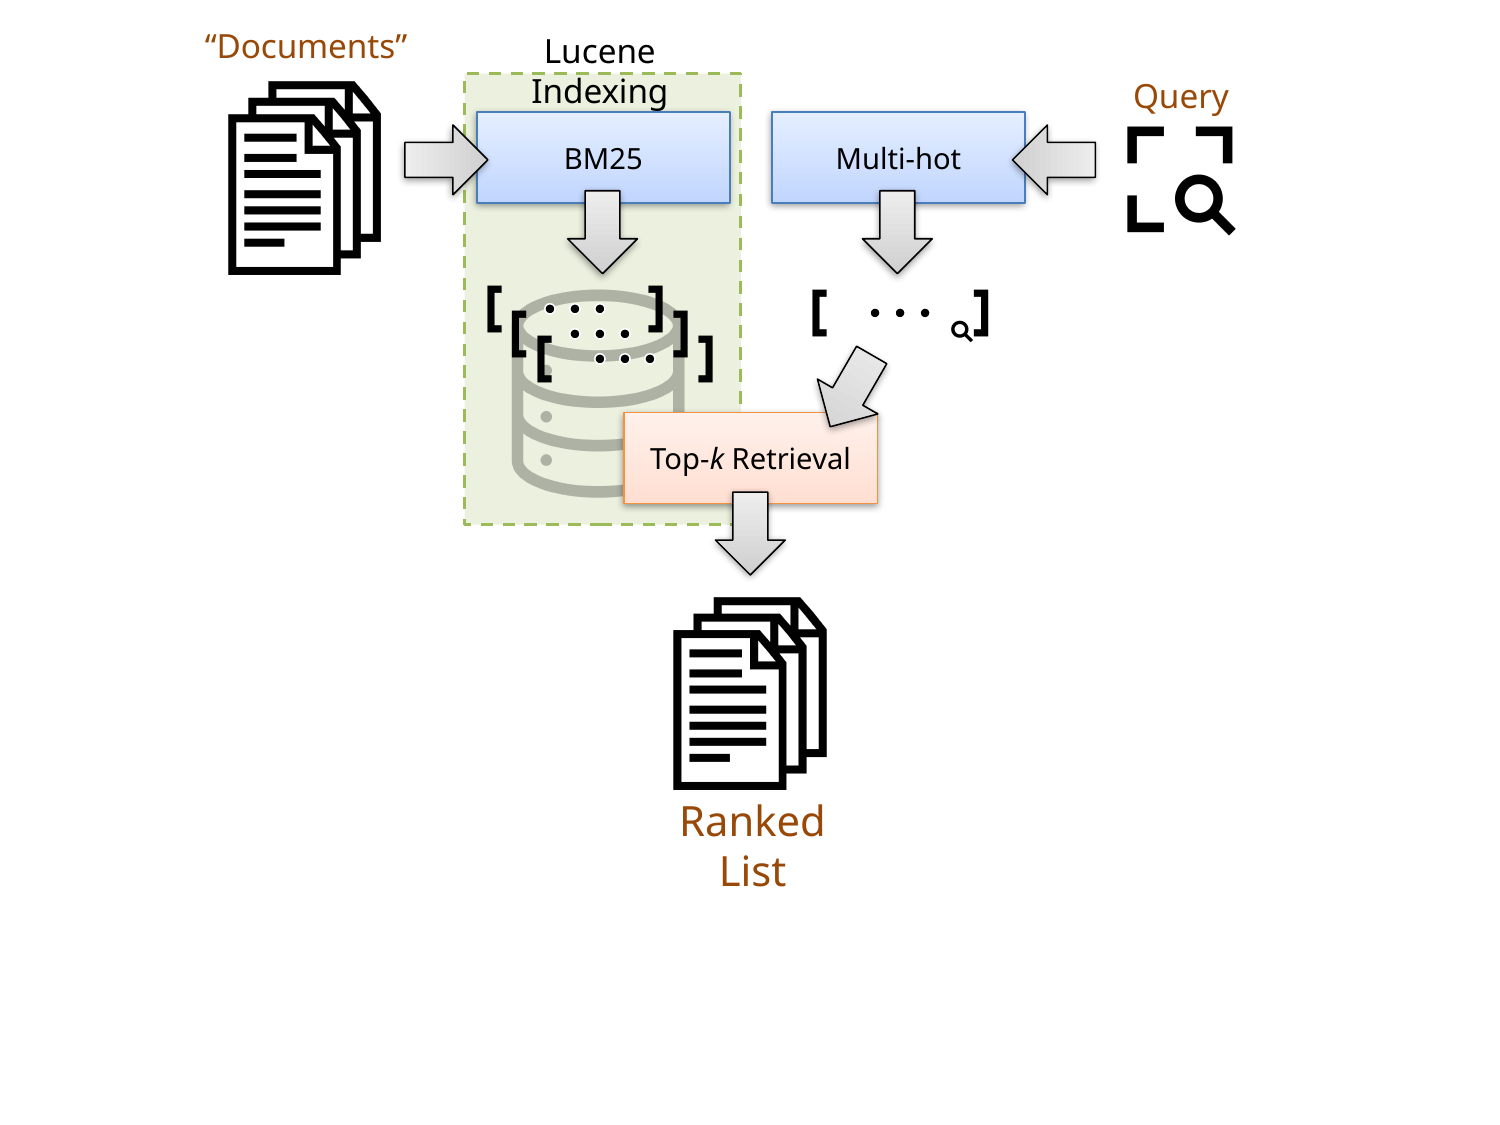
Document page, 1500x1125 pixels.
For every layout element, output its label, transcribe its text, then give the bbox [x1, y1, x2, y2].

text_box [861, 189, 933, 266]
picture [1099, 99, 1263, 263]
text_box [720, 491, 786, 576]
picture [199, 73, 409, 283]
text_box Top-k Retrieval [748, 412, 878, 504]
text_box Ranked List [630, 787, 875, 903]
text_box [1011, 124, 1094, 196]
text_box [625, 73, 741, 248]
text_box Lucene Indexing [462, 23, 738, 118]
text_box [464, 118, 471, 136]
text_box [774, 268, 1026, 358]
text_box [449, 264, 751, 404]
text_box “Documents” [187, 17, 425, 73]
text_box Query [1062, 67, 1300, 123]
picture [454, 249, 743, 264]
text_box [566, 189, 639, 248]
text_box Multi-hot [771, 111, 1026, 204]
picture [454, 404, 743, 538]
text_box BM25 [476, 118, 731, 204]
text_box [816, 366, 887, 428]
text_box [413, 124, 489, 196]
text_box [464, 189, 579, 248]
picture [645, 589, 855, 799]
